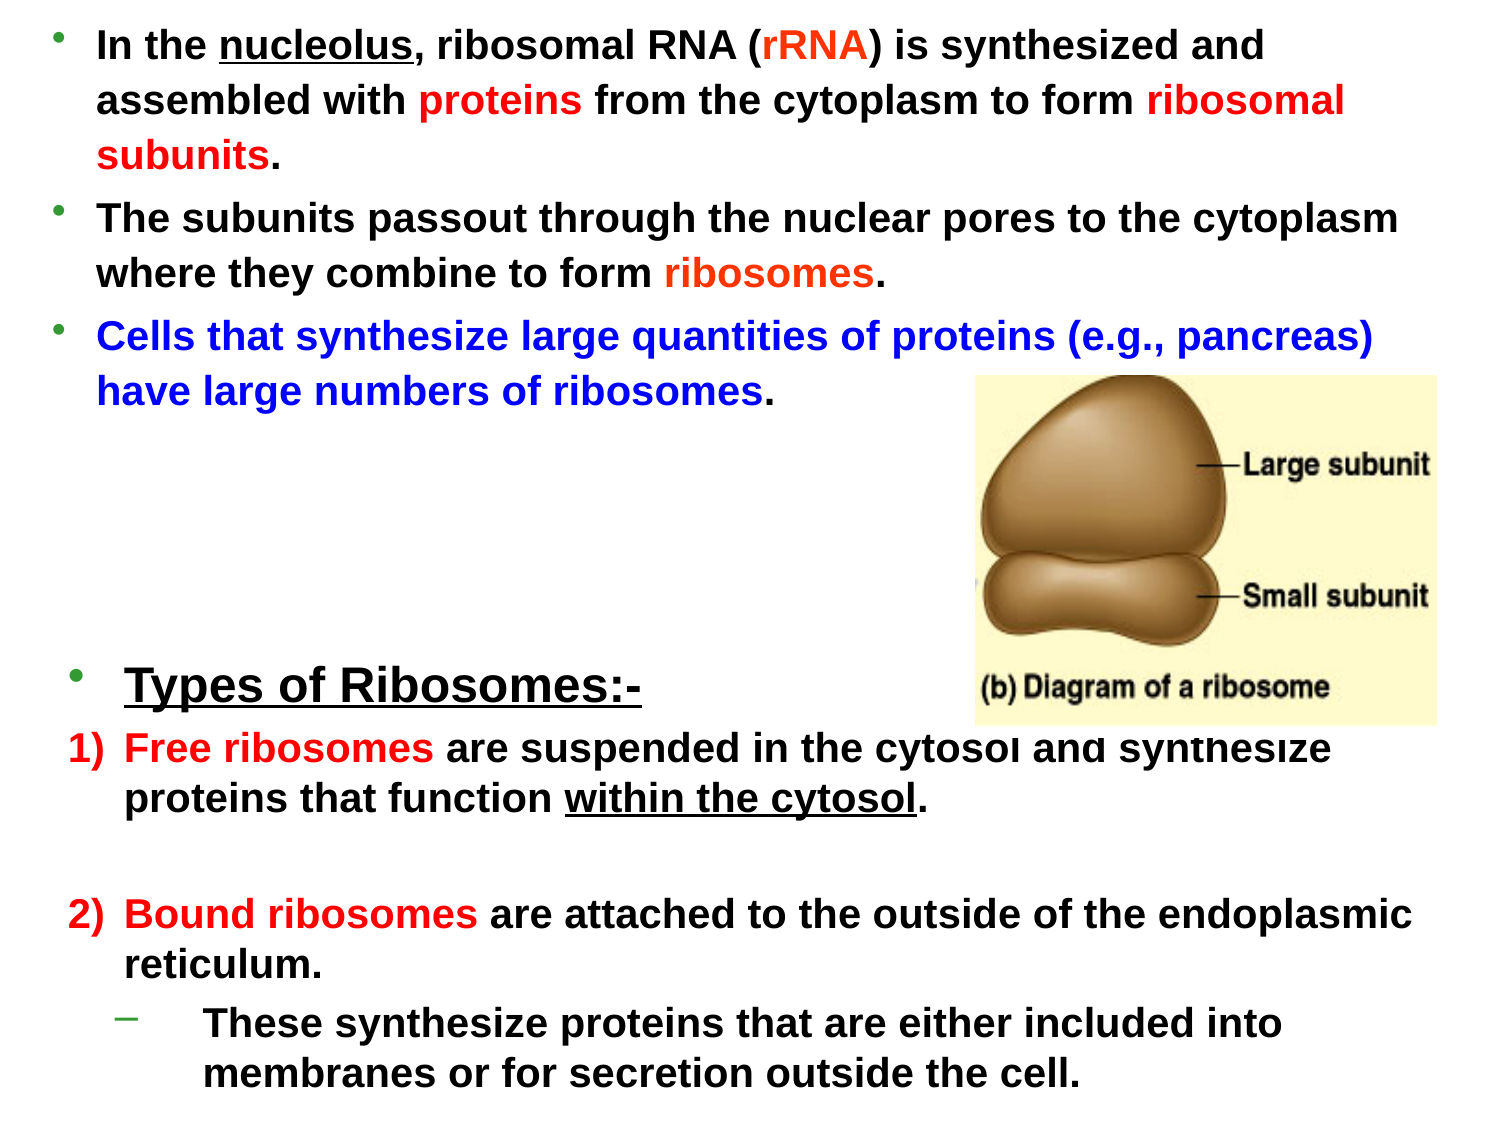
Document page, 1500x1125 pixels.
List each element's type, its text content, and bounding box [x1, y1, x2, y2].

picture [974, 374, 1438, 738]
list In the nucleolus, ribosomal RNA (rRNA) is synthesized and assembled with proteins from the cytoplasm to form ribosomal subunits. The subunits passout through the nuclear pores to the cytoplasm where they combine to form ribosomes. Cells that synthesize large quantities of proteins (e.g., pancreas) have large numbers of ribosomes. Types of Ribosomes:- Free ribosomes are suspended in the cytosol and synthesize proteins that function within the cytosol. Bound ribosomes are attached to the outside of the endoplasmic reticulum. These synthesize proteins that are either included into membranes or for secretion outside the cell. [24, 5, 1475, 1104]
